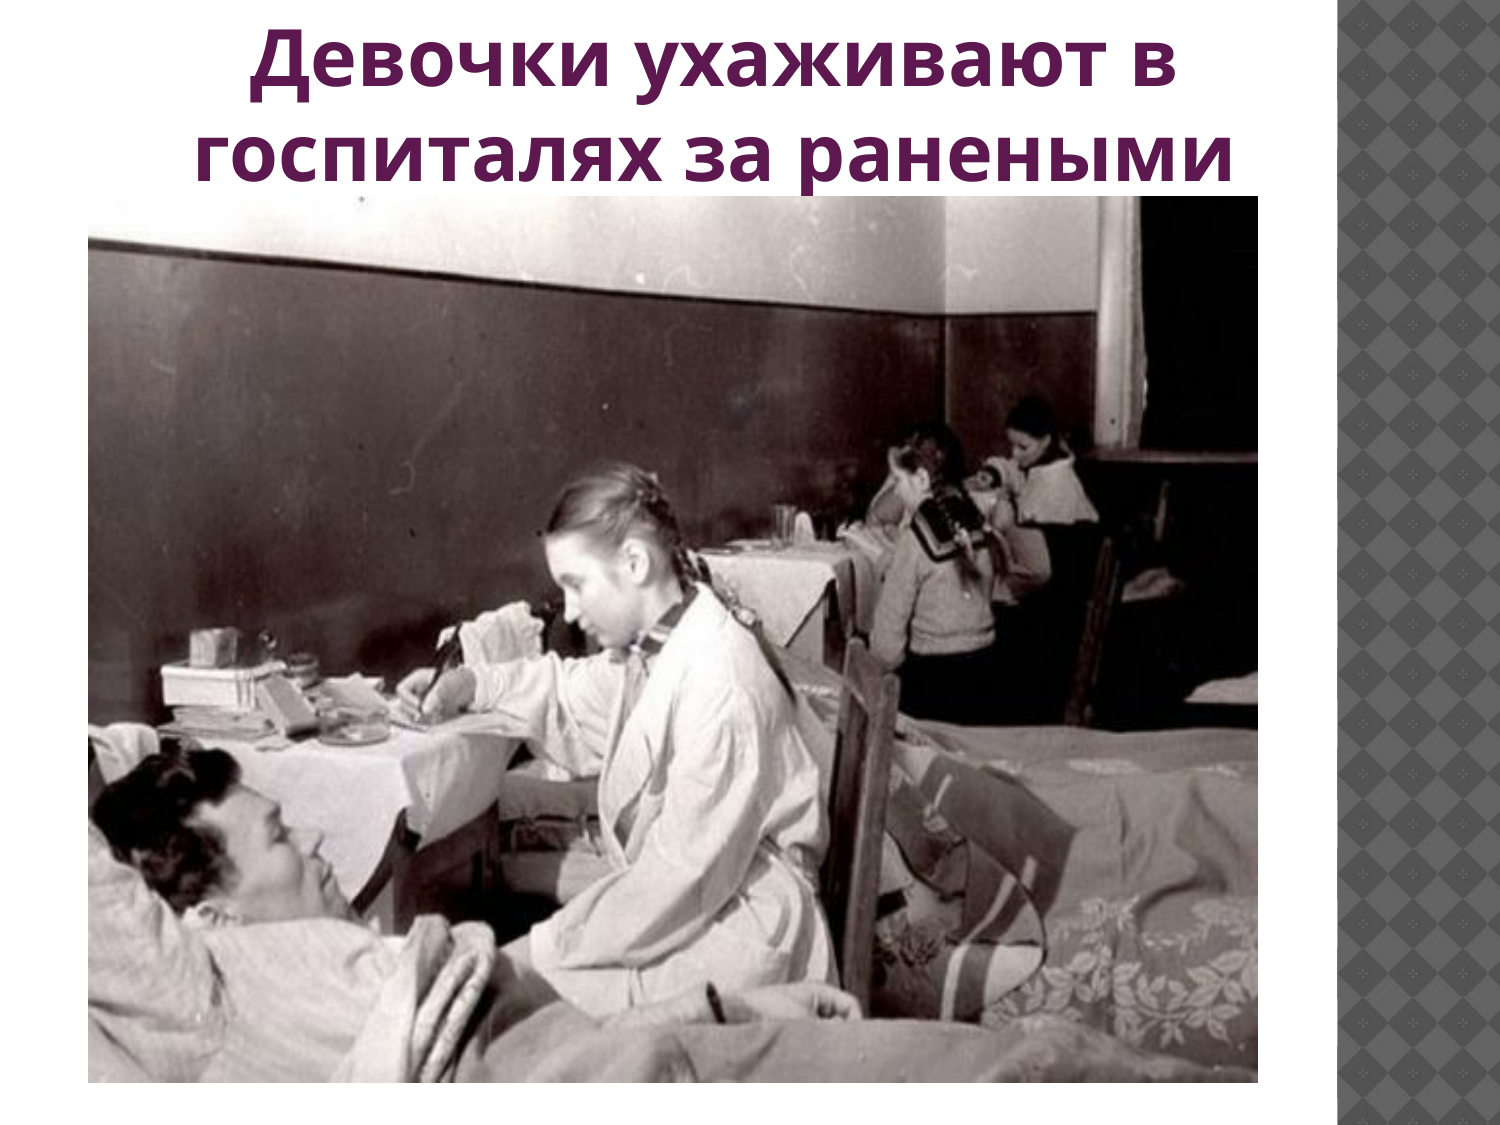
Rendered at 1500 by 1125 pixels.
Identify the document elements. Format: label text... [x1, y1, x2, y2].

picture [1337, 0, 1500, 1125]
title Девочки ухаживают в госпиталях за ранеными [93, 0, 1336, 223]
picture [88, 195, 1259, 1083]
